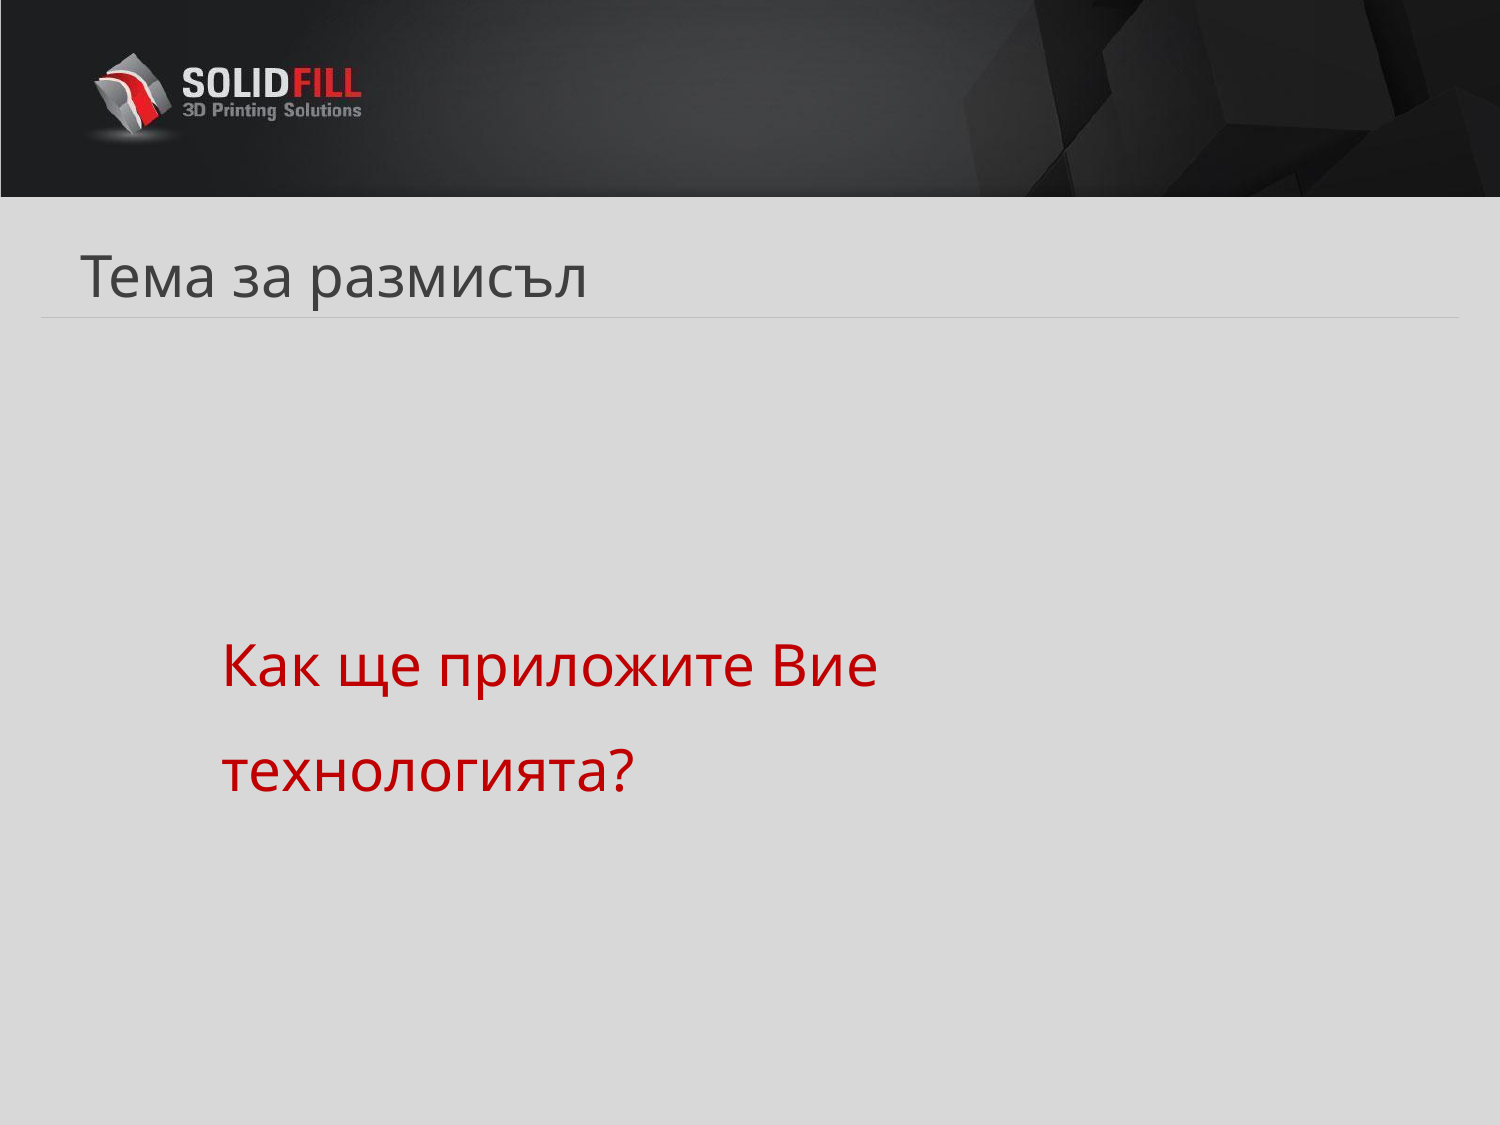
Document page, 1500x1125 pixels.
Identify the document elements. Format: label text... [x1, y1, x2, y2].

text_box Как ще приложите Вие технологията? [206, 586, 1309, 708]
text_box Тема за размисъл [64, 231, 1436, 316]
text_box [0, 0, 1500, 197]
